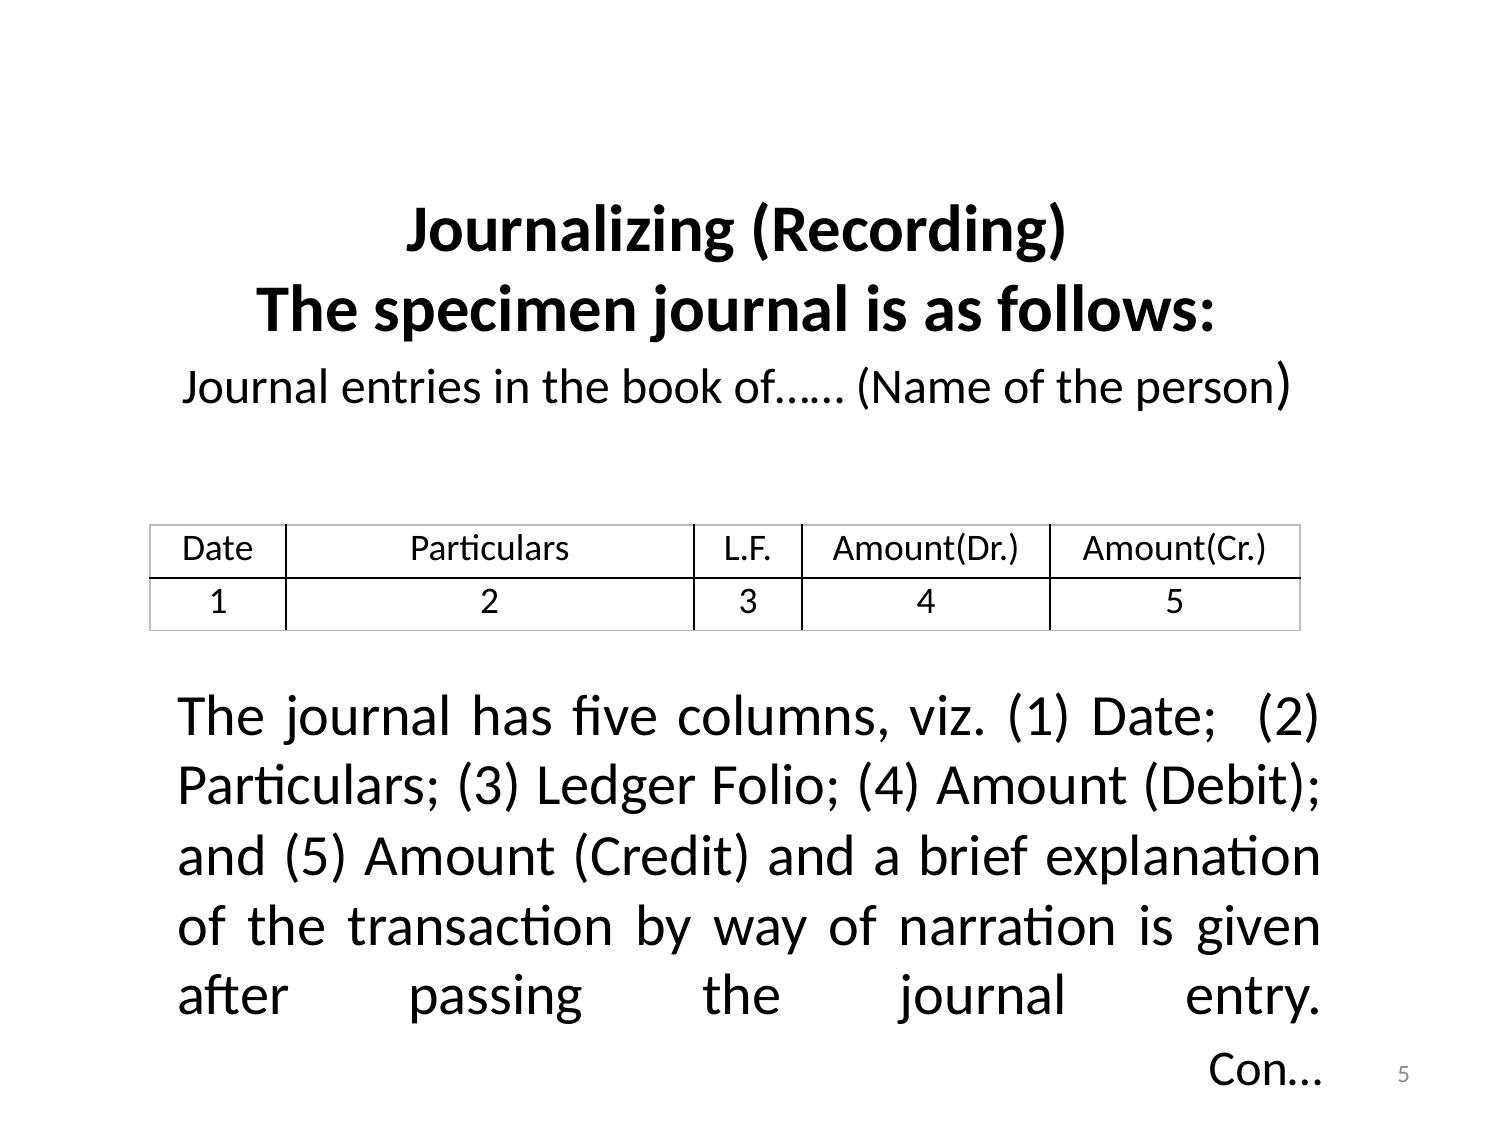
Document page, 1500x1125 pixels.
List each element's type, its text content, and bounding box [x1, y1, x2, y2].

table_cell 2 [287, 579, 693, 630]
subtitle The journal has five columns, viz. (1) Date; (2) Particulars; (3) Ledger Folio; (4) Amount (Debit); and (5) Amount (Credit) and a brief explanation of the transaction by way of narration is given after passing the journal entry. Con… [162, 587, 1338, 1100]
slide_number 5 [1074, 1042, 1425, 1103]
table_header L.F. [695, 526, 801, 577]
table_cell 3 [695, 579, 801, 630]
table_header Particulars [287, 526, 693, 577]
table_header Date [151, 526, 285, 577]
table_header Amount(Dr.) [803, 526, 1049, 577]
table_header Amount(Cr.) [1051, 526, 1299, 577]
title Journalizing (Recording) The specimen journal is as follows: Journal entries in the book of…… (Name of the person) [99, 137, 1375, 463]
table_cell 5 [1051, 579, 1299, 630]
table_cell 4 [803, 579, 1049, 630]
table_cell 1 [151, 579, 285, 630]
